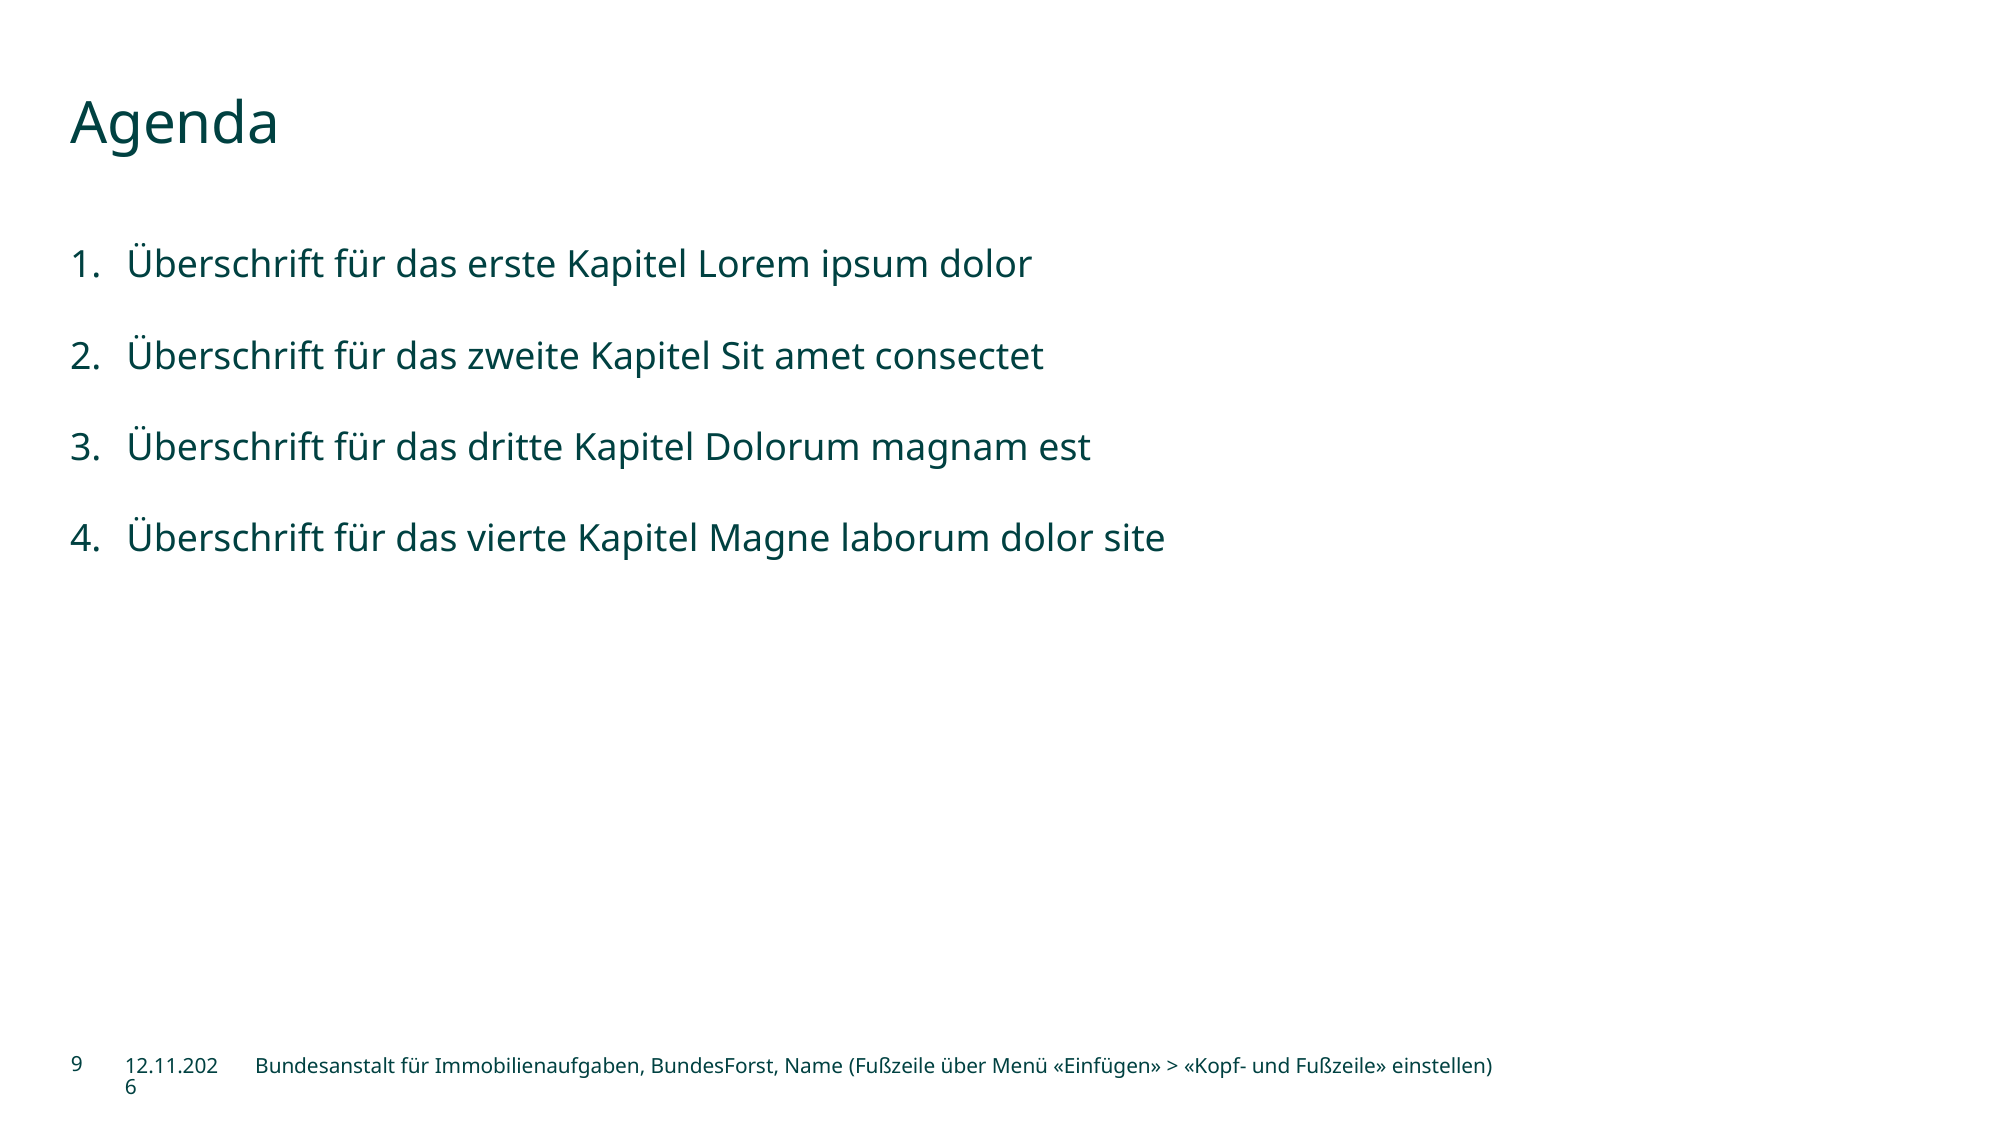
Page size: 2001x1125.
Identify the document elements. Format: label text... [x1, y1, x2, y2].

footer Bundesanstalt für Immobilienaufgaben, BundesForst, Name (Fußzeile über Menü «Einfügen» > «Kopf- und Fußzeile» einstellen) [255, 1052, 1933, 1077]
title Agenda [70, 91, 1930, 236]
slide_number 9 [70, 1052, 119, 1077]
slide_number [124, 1052, 226, 1077]
list Überschrift für das erste Kapitel Lorem ipsum dolor Überschrift für das zweite Kapitel Sit amet consectet Überschrift für das dritte Kapitel Dolorum magnam est Überschrift für das vierte Kapitel Magne laborum dolor site [70, 236, 1286, 1034]
